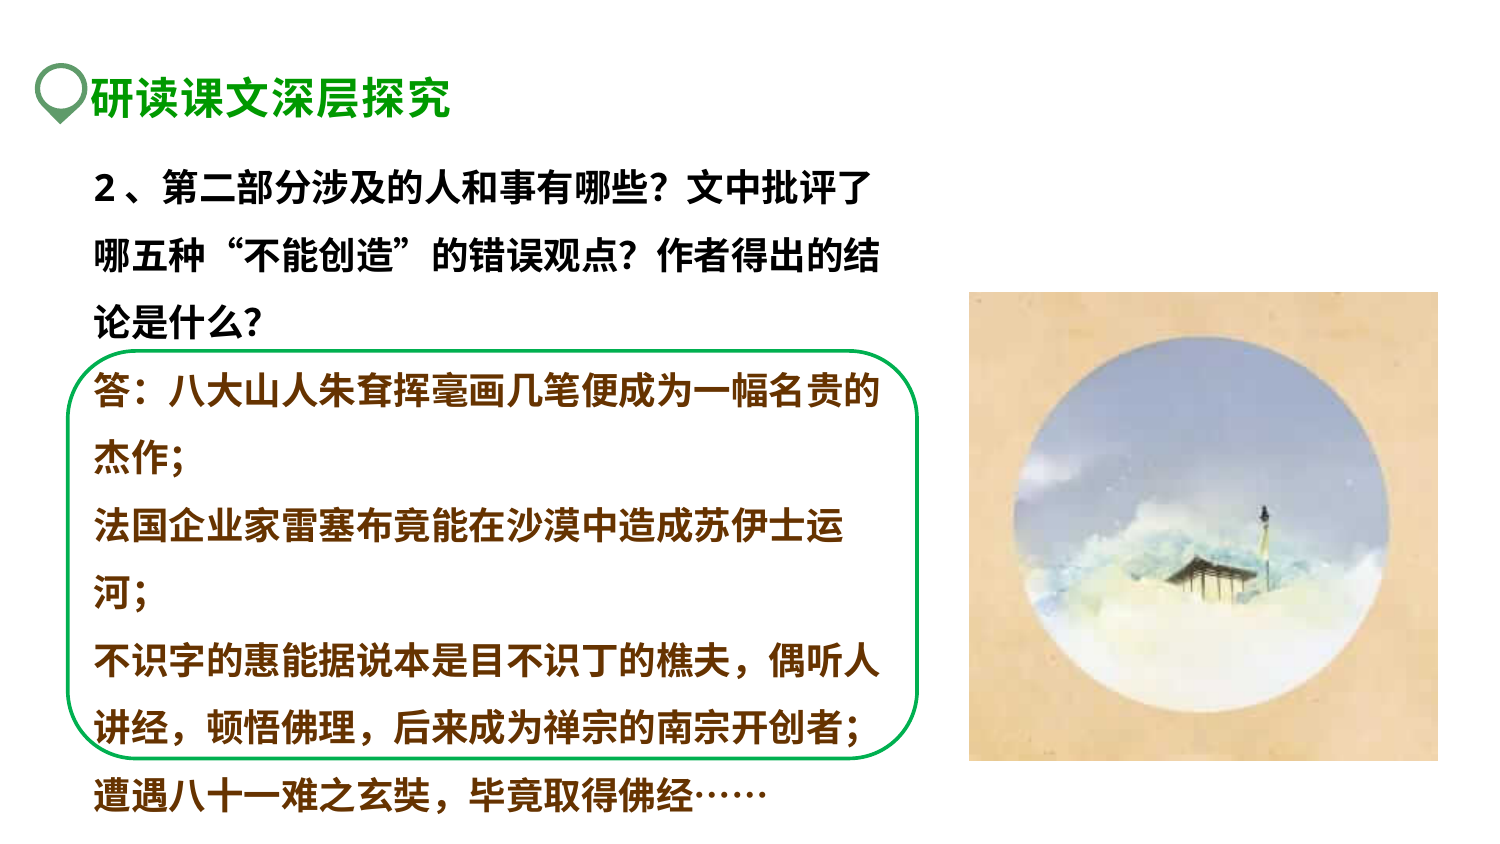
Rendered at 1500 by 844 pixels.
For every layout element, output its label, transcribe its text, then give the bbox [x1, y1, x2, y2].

text_box [66, 349, 919, 760]
picture [969, 292, 1438, 761]
text_box 2、第二部分涉及的人和事有哪些？文中批评了哪五种“不能创造”的错误观点？作者得出的结论是什么？ 答：八大山人朱耷挥毫画几笔便成为一幅名贵的杰作； 法国企业家雷塞布竟能在沙漠中造成苏伊士运河； 不识字的惠能据说本是目不识丁的樵夫，偶听人讲经，顿悟佛理，后来成为禅宗的南宗开创者； 遭遇八十一难之玄奘，毕竟取得佛经…… [82, 136, 896, 374]
text_box 2、第二部分涉及的人和事有哪些？文中批评了哪五种“不能创造”的错误观点？作者得出的结论是什么？ 答：八大山人朱耷挥毫画几笔便成为一幅名贵的杰作； 法国企业家雷塞布竟能在沙漠中造成苏伊士运河； 不识字的惠能据说本是目不识丁的樵夫，偶听人讲经，顿悟佛理，后来成为禅宗的南宗开创者； 遭遇八十一难之玄奘，毕竟取得佛经…… [82, 736, 896, 823]
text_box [34, 62, 472, 132]
